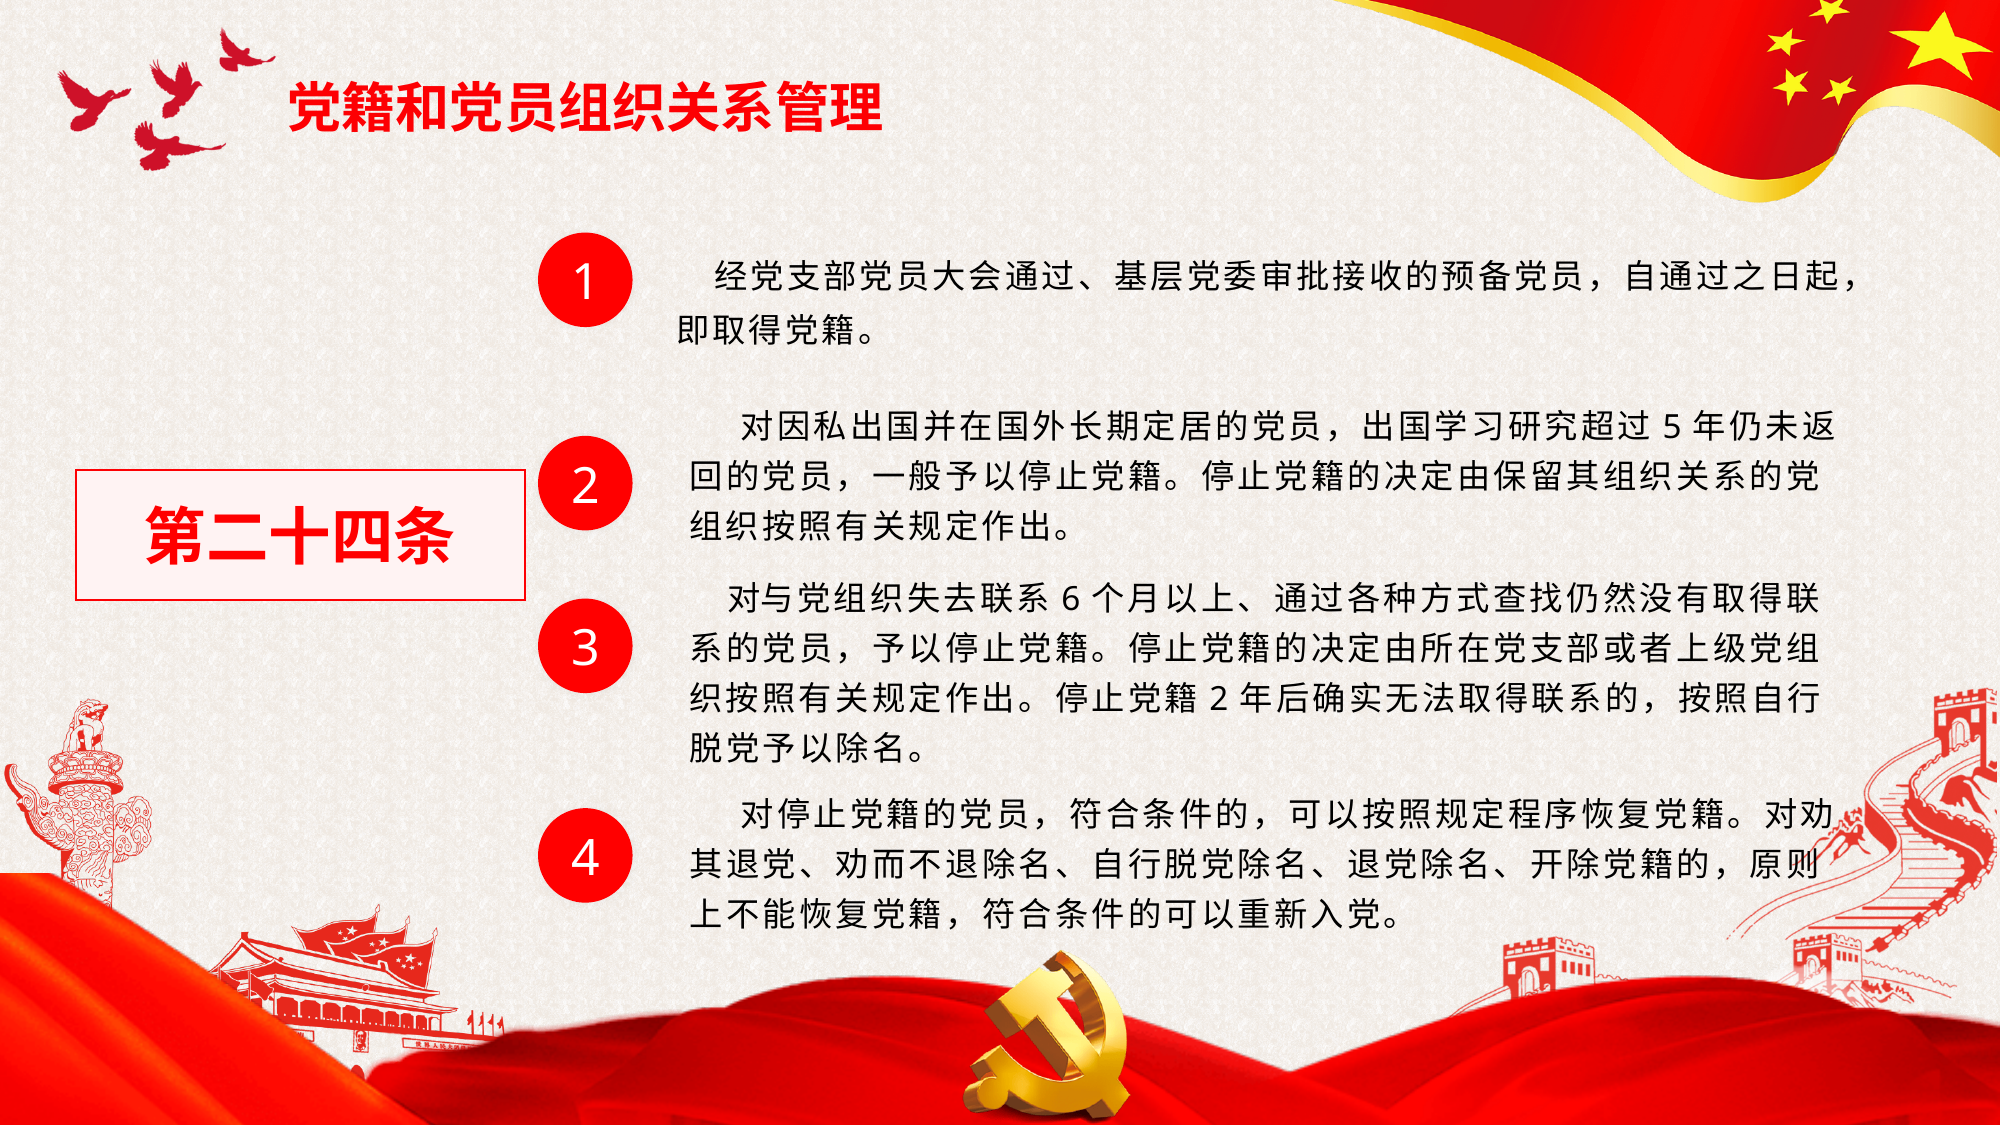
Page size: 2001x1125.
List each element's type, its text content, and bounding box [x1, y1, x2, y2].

text_box 4 [537, 807, 634, 904]
text_box 1 [537, 231, 634, 329]
text_box 党籍和党员组织关系管理 [266, 63, 928, 149]
text_box 3 [537, 597, 634, 695]
text_box 对因私出国并在国外长期定居的党员，出国学习研究超过5年仍未返回的党员，一般予以停止党籍。停止党籍的决定由保留其组织关系的党组织按照有关规定作出。 [672, 386, 1874, 517]
text_box 经党支部党员大会通过、基层党委审批接收的预备党员，自通过之日起，即取得党籍。 [659, 232, 1874, 350]
text_box 第二十四条 [75, 469, 526, 601]
text_box 对停止党籍的党员，符合条件的，可以按照规定程序恢复党籍。对劝其退党、劝而不退除名、自行脱党除名、退党除名、开除党籍的，原则上不能恢复党籍，符合条件的可以重新入党。 [672, 774, 1874, 935]
text_box 对与党组织失去联系6个月以上、通过各种方式查找仍然没有取得联系的党员，予以停止党籍。停止党籍的决定由所在党支部或者上级党组织按照有关规定作出。停止党籍2年后确实无法取得联系的，按照自行脱党予以除名。 [672, 558, 1874, 719]
picture [0, 0, 2000, 1125]
text_box 2 [537, 434, 634, 532]
